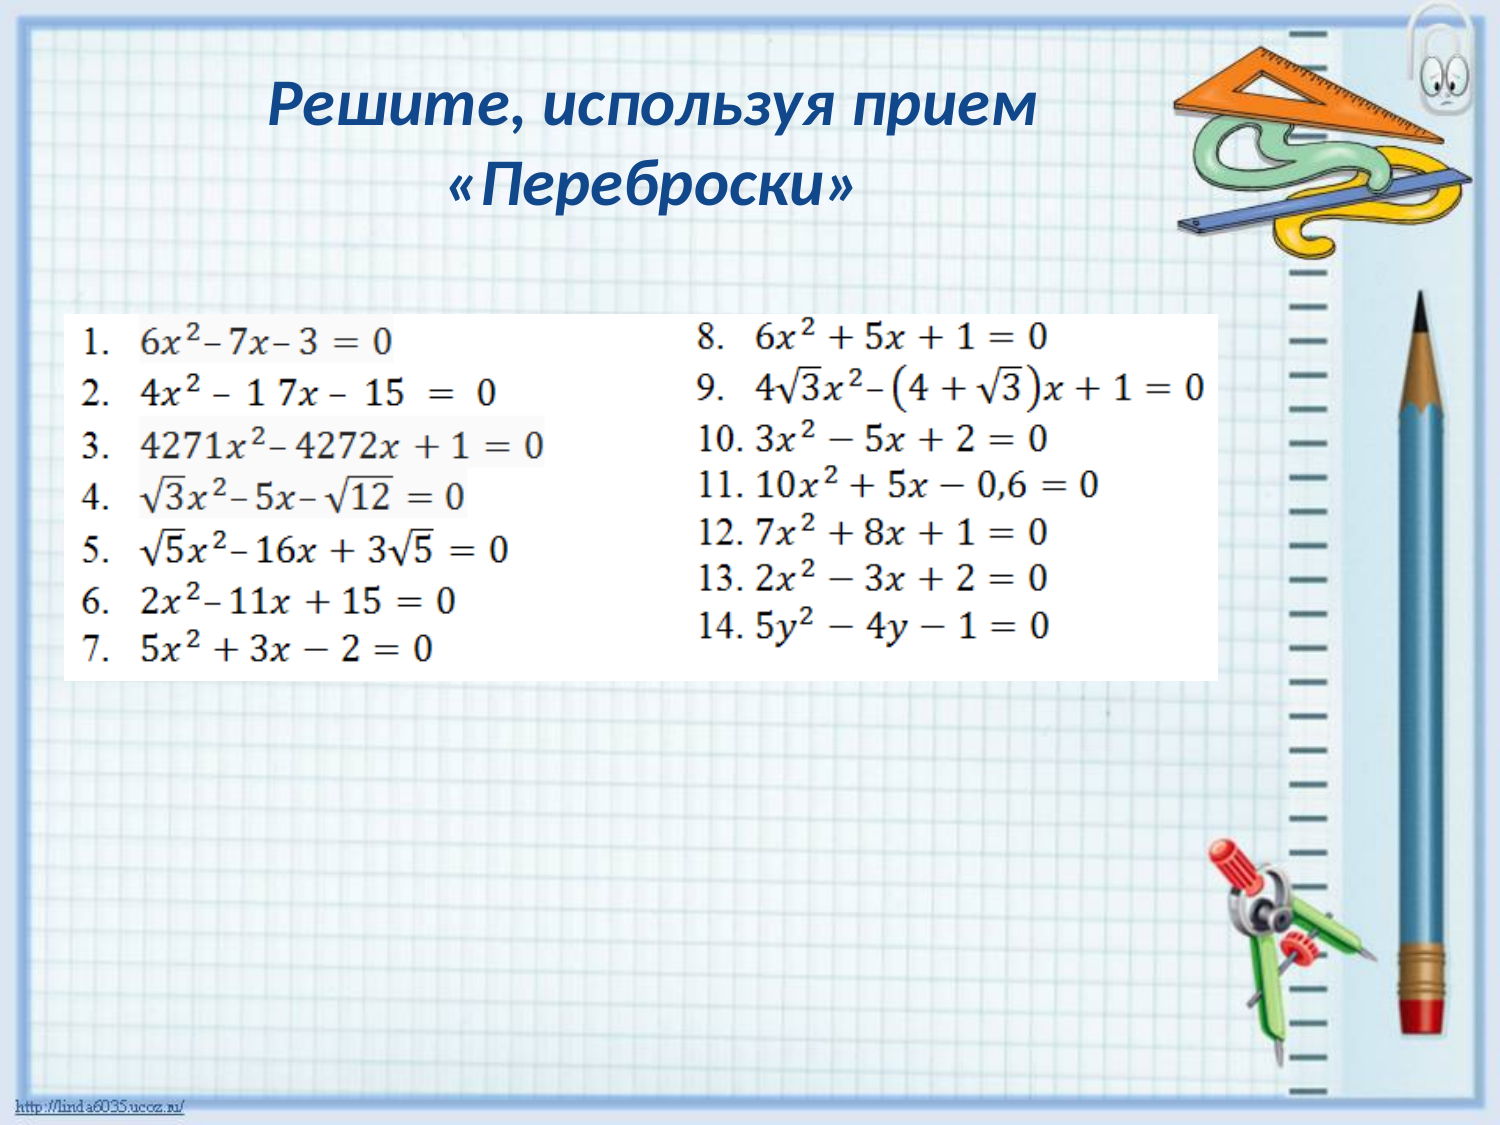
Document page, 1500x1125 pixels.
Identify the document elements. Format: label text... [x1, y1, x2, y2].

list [64, 314, 1219, 681]
picture [0, 0, 1500, 1125]
title Решите, используя прием «Переброски» [75, 45, 1152, 233]
